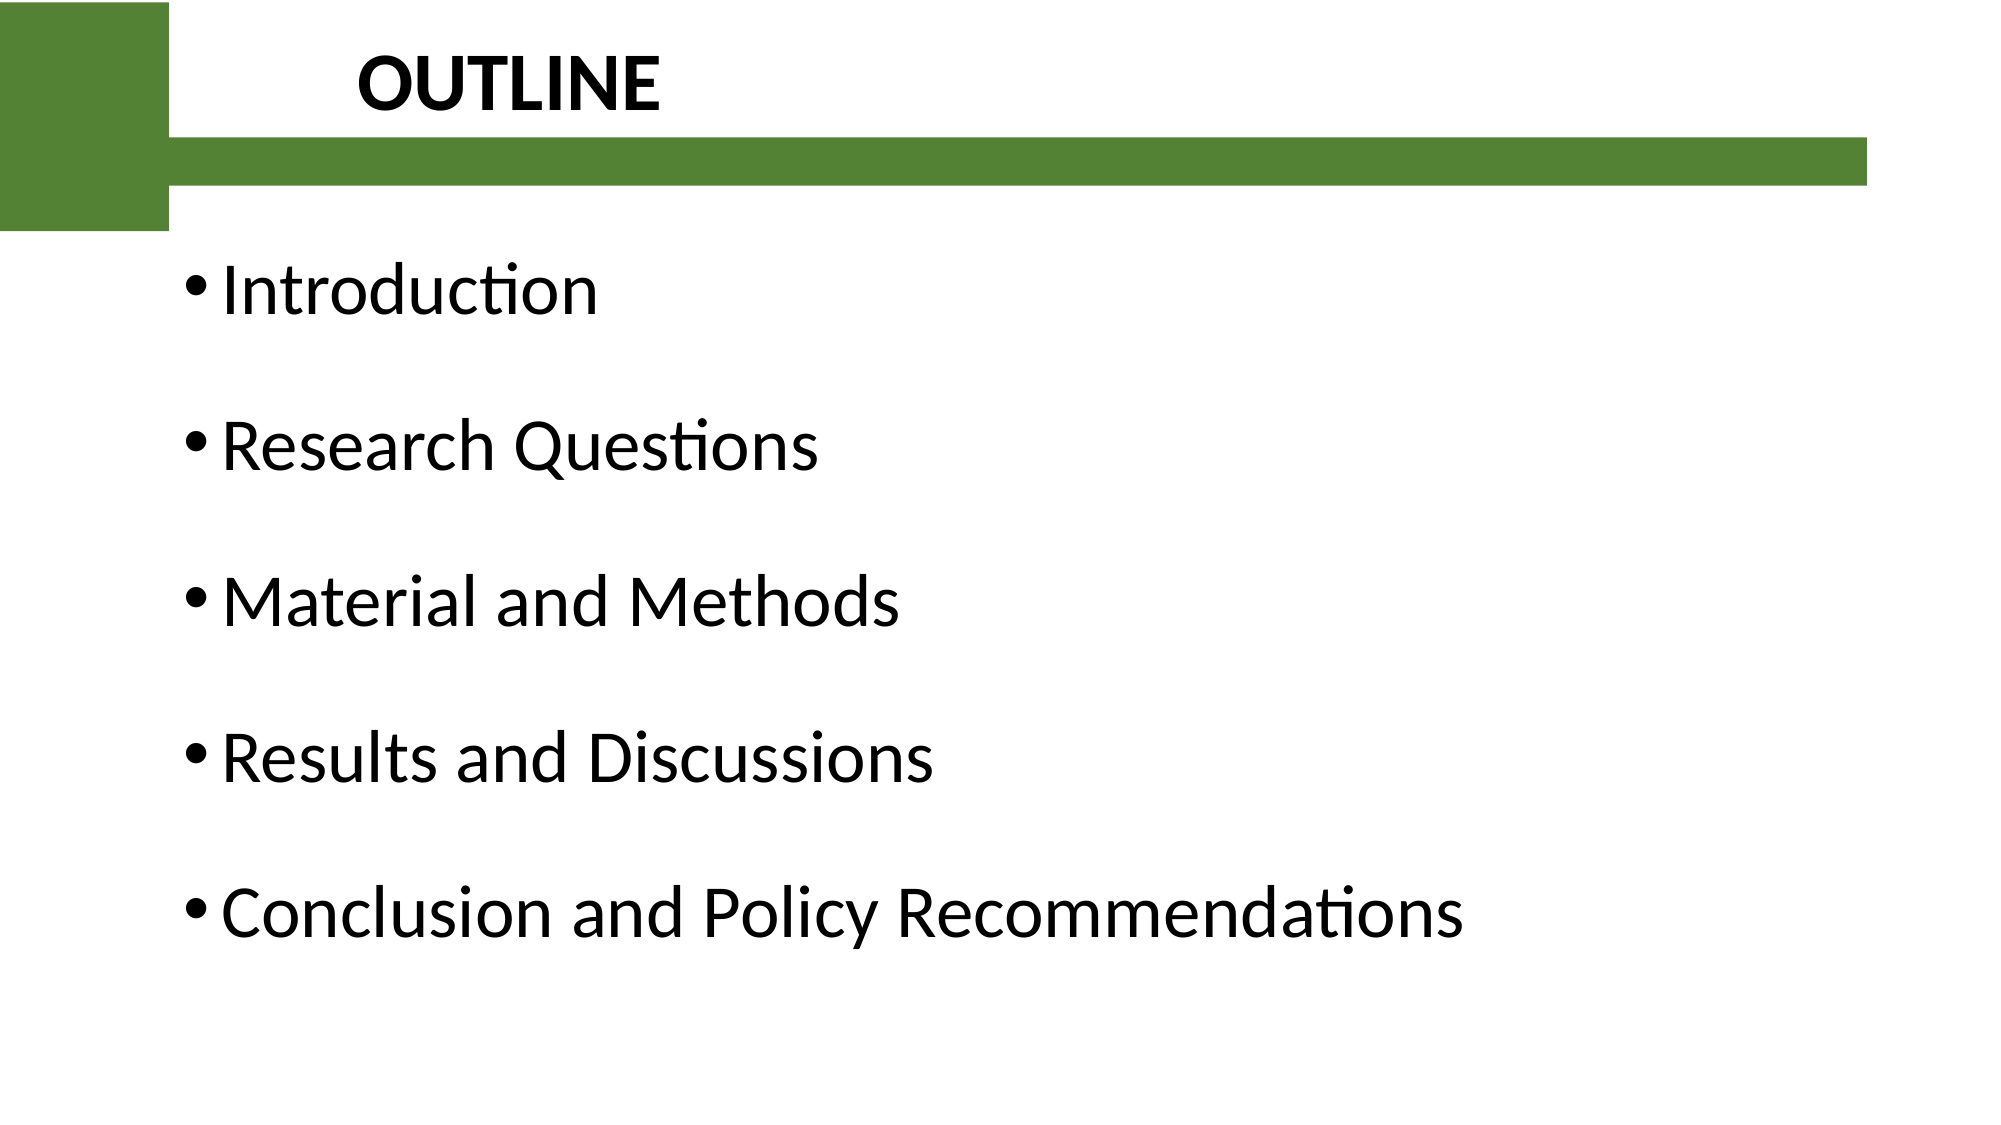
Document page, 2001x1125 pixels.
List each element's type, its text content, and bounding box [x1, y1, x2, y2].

text_box OUTLINE [342, 20, 1395, 135]
text_box [0, 2, 169, 232]
list Introduction Research Questions Material and Methods Results and Discussions Conclusion and Policy Recommendations [169, 187, 1894, 901]
text_box [168, 137, 1867, 186]
